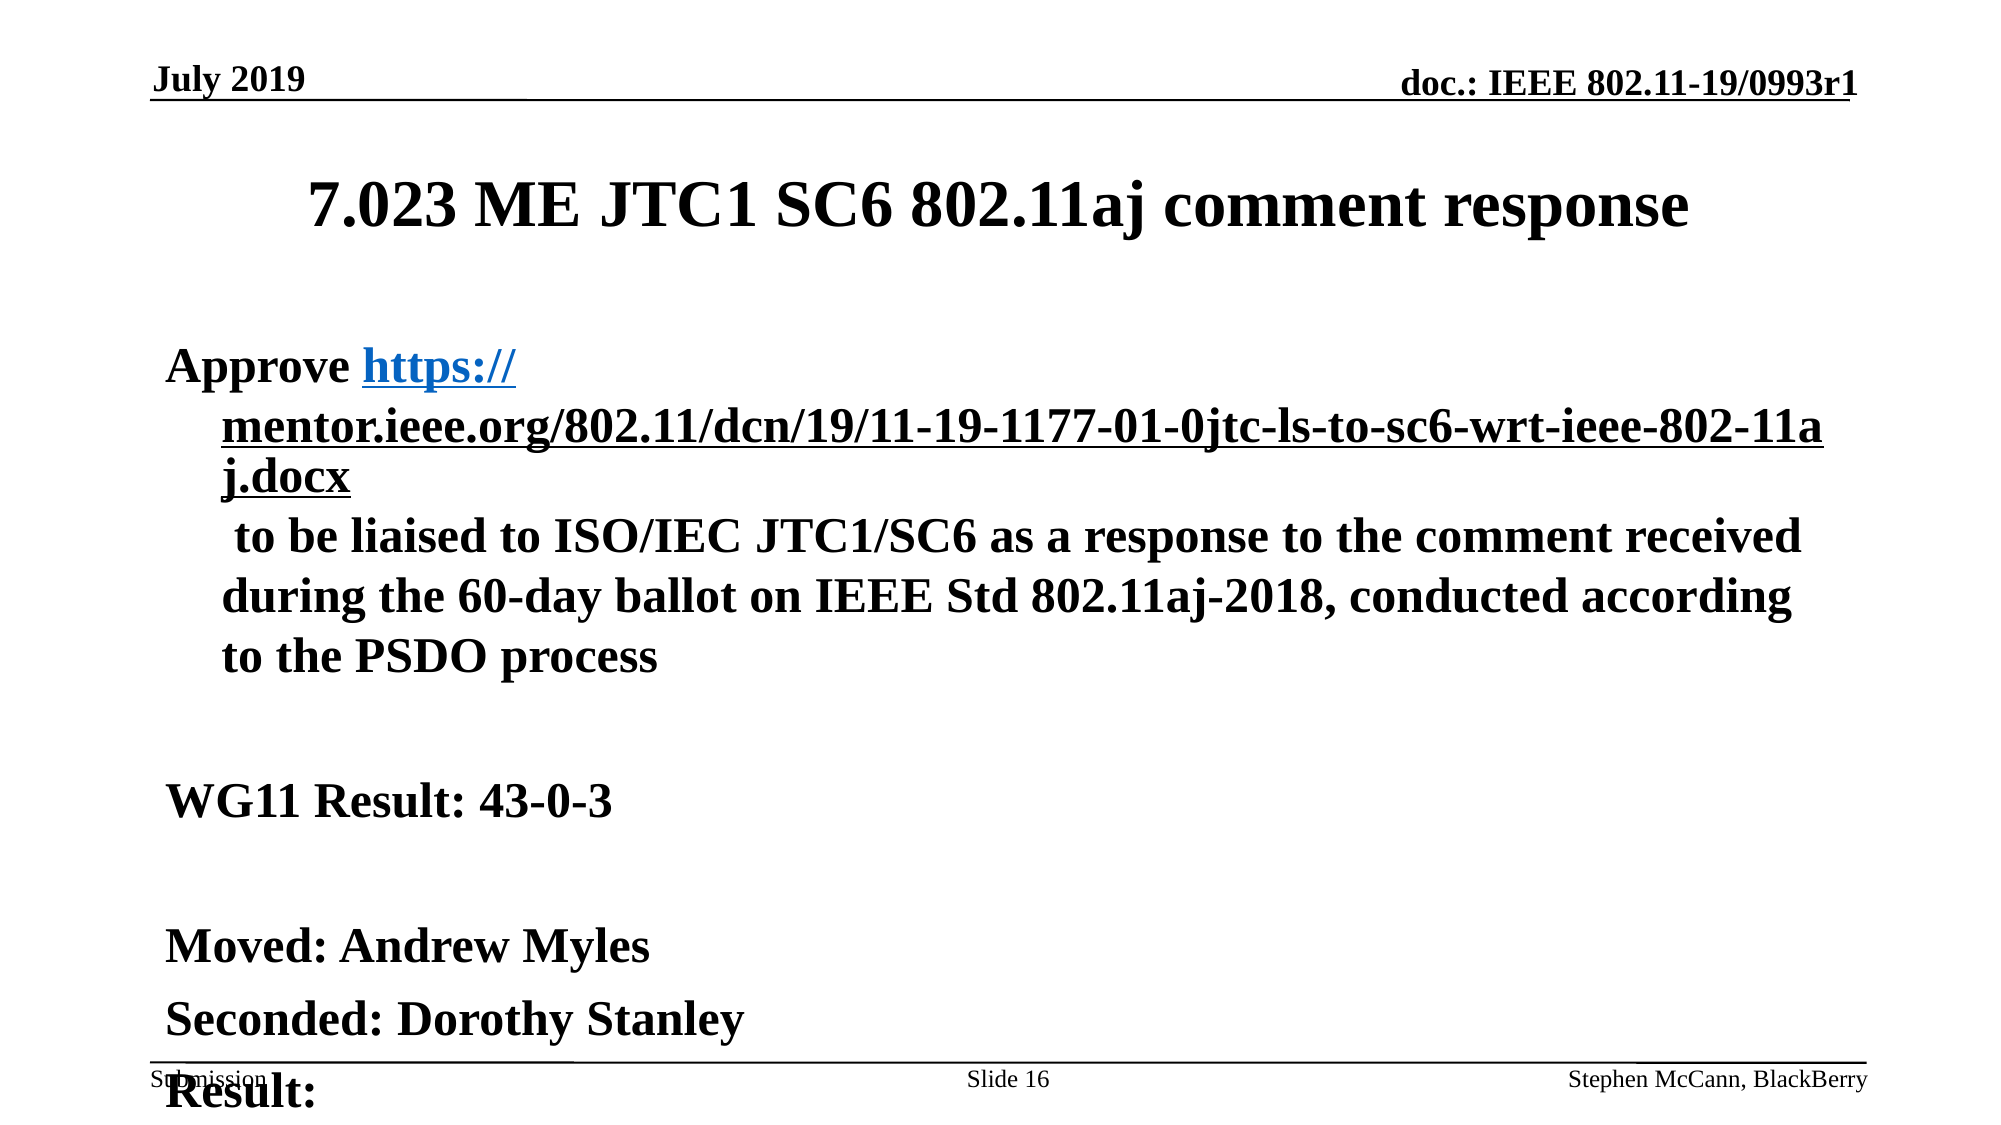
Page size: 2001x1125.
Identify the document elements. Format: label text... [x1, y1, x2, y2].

slide_number Slide 16 [950, 1061, 1067, 1123]
title 7.023 ME JTC1 SC6 802.11aj comment response [149, 112, 1850, 288]
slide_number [152, 54, 563, 100]
footer Stephen McCann, BlackBerry [1171, 1061, 1869, 1093]
list Approve https://mentor.ieee.org/802.11/dcn/19/11-19-1177-01-0jtc-ls-to-sc6-wrt-ieee-802-11aj.docx to be liaised to ISO/IEC JTC1/SC6 as a response to the comment received during the 60-day ballot on IEEE Std 802.11aj-2018, conducted according to the PSDO process WG11 Result: 43-0-3 Moved: Andrew Myles Seconded: Dorothy Stanley Result: [149, 324, 1850, 1000]
